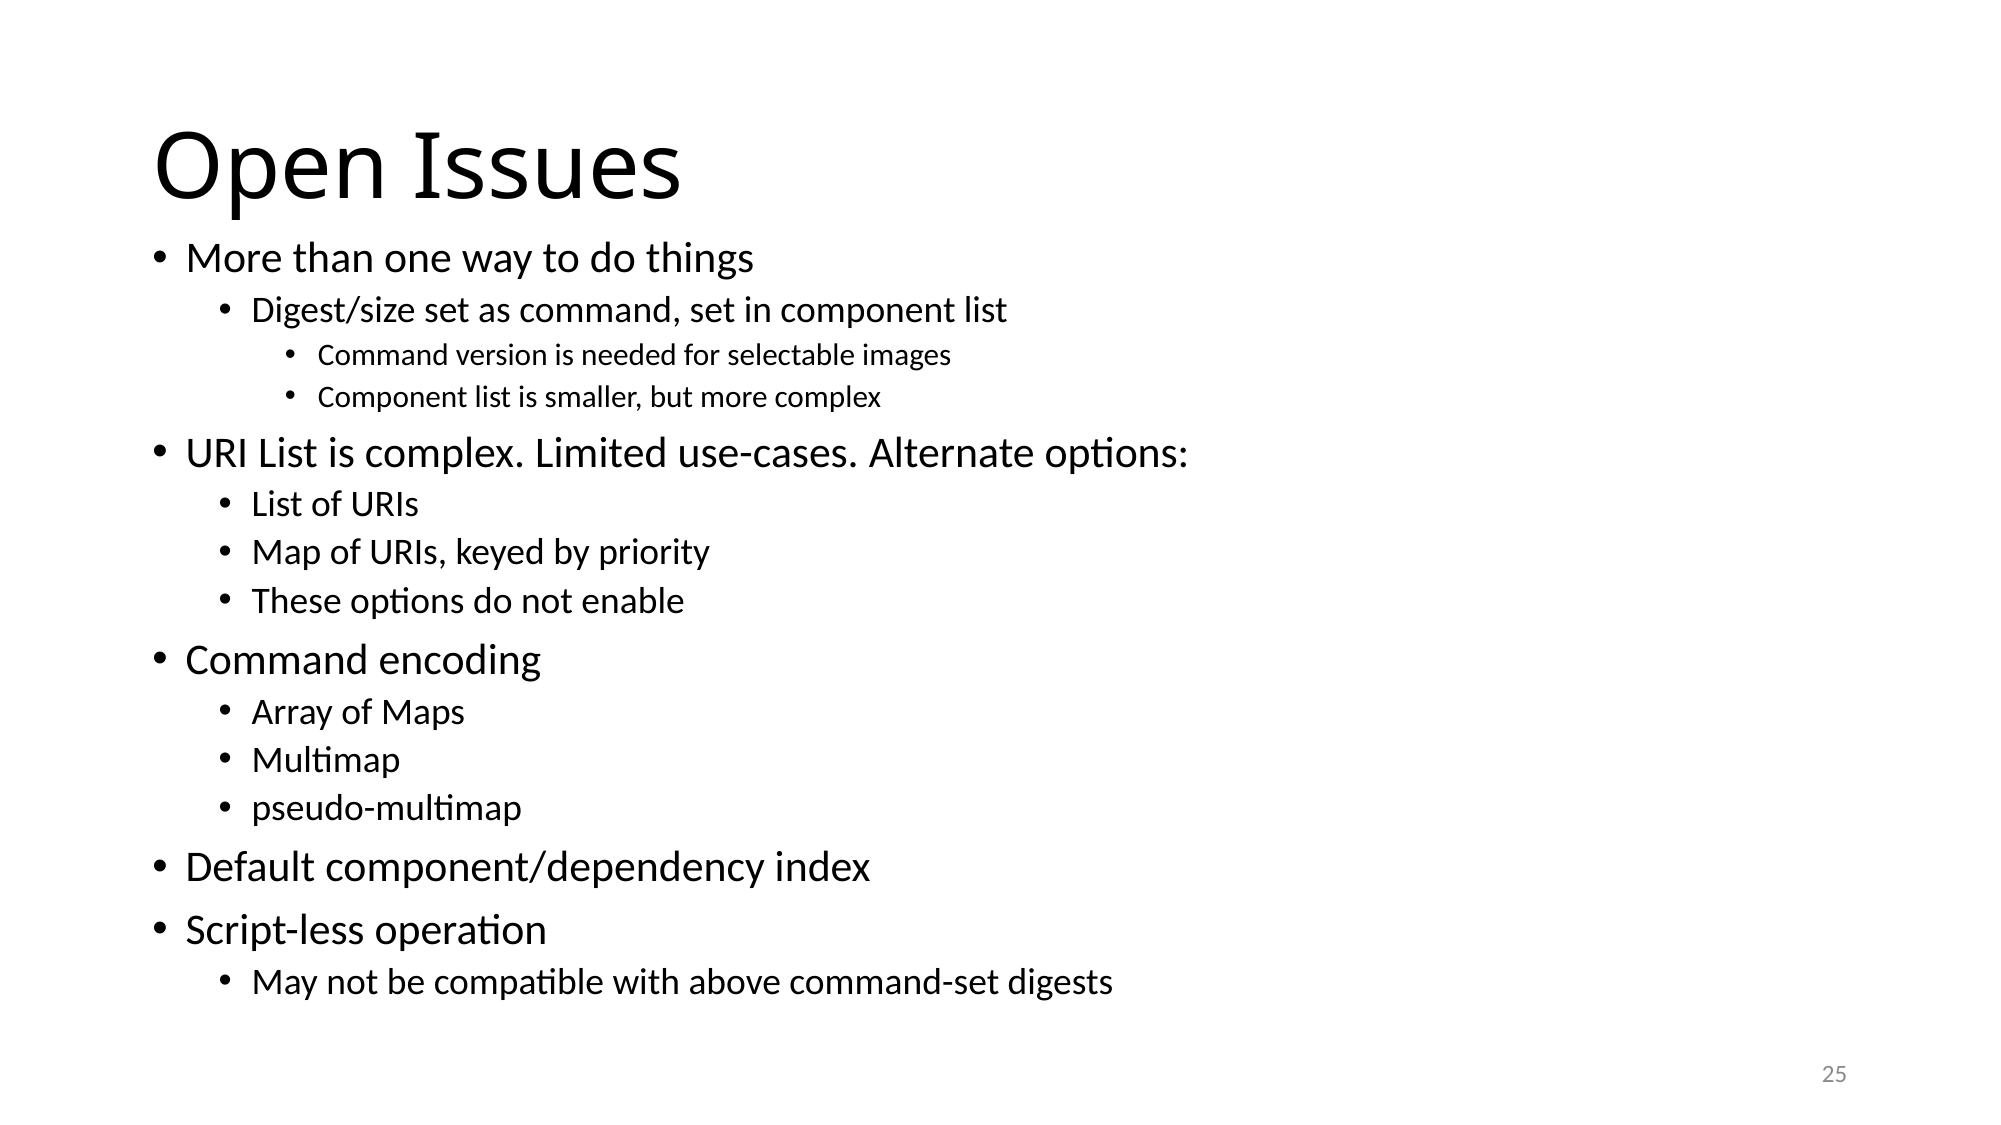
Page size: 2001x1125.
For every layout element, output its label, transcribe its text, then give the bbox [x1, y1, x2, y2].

title Open Issues [137, 59, 1863, 227]
list More than one way to do things Digest/size set as command, set in component list Command version is needed for selectable images Component list is smaller, but more complex URI List is complex. Limited use-cases. Alternate options: List of URIs Map of URIs, keyed by priority These options do not enable Command encoding Array of Maps Multimap pseudo-multimap Default component/dependency index Script-less operation May not be compatible with above command-set digests [137, 227, 1863, 1014]
slide_number 24 [1412, 1042, 1863, 1103]
